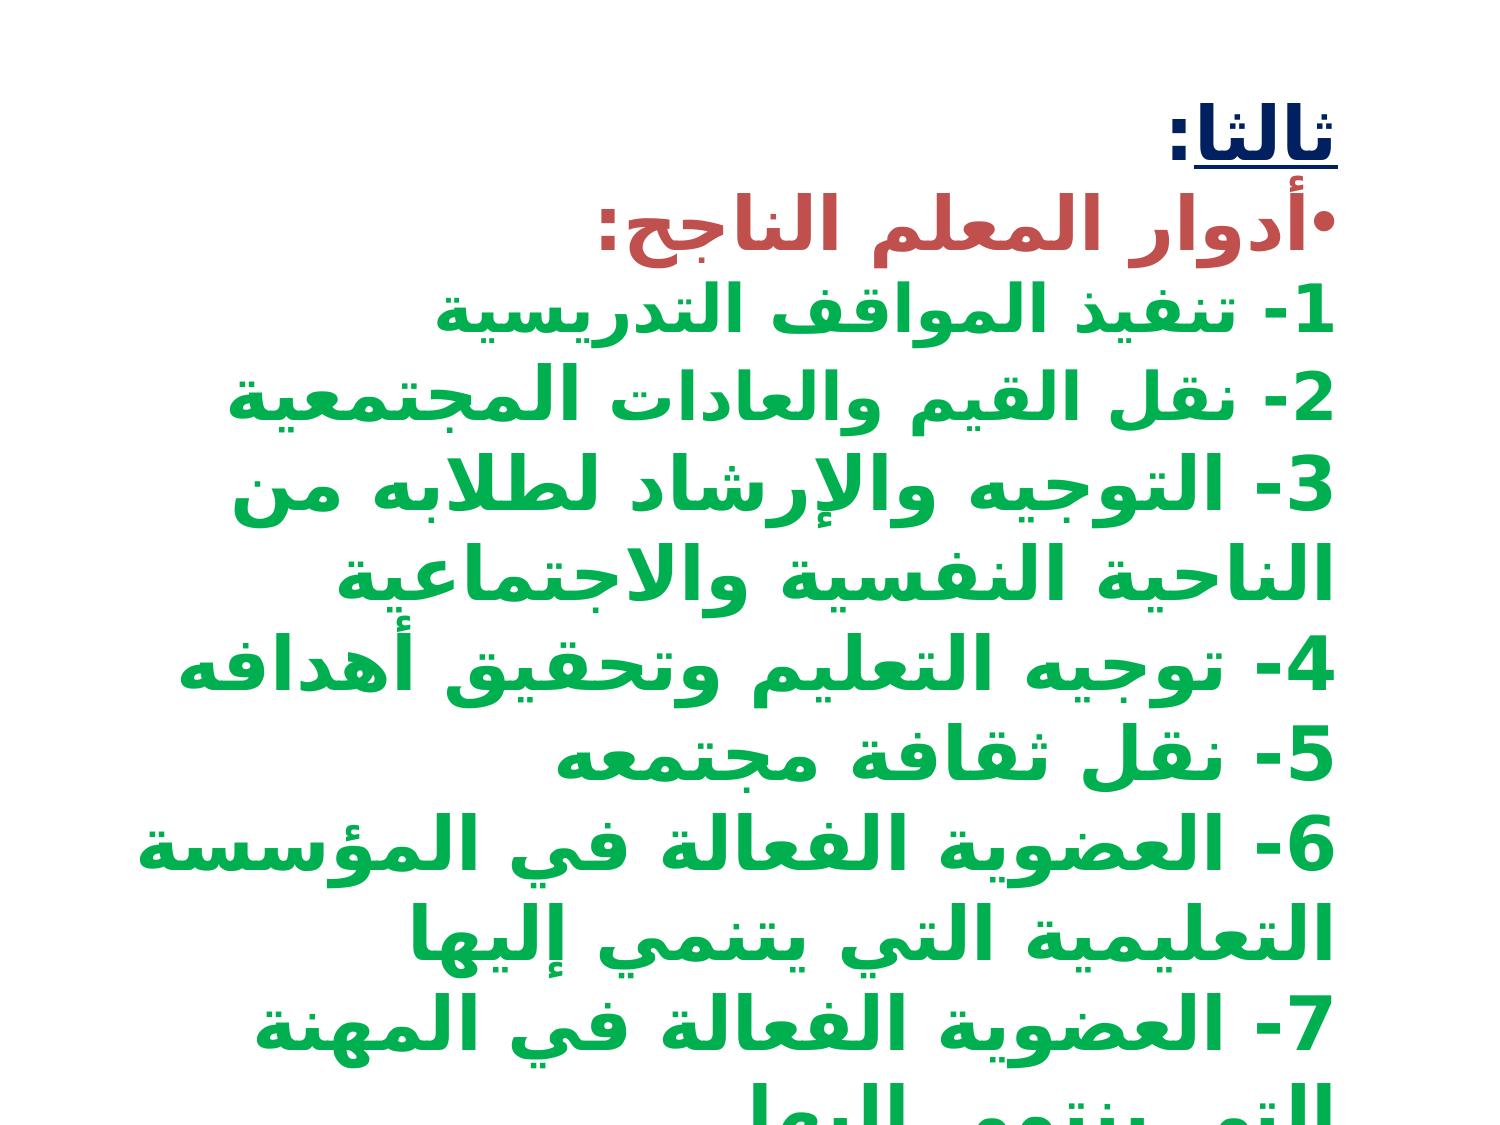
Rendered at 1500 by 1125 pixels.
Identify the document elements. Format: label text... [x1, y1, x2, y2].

text_box ثالثا: أدوار المعلم الناجح: 1- تنفيذ المواقف التدريسية 2- نقل القيم والعادات المجتمعية 3- التوجيه والإرشاد لطلابه من الناحية النفسية والاجتماعية 4- توجيه التعليم وتحقيق أهدافه 5- نقل ثقافة مجتمعه 6- العضوية الفعالة في المؤسسة التعليمية التي يتنمي إليها 7- العضوية الفعالة في المهنة التي ينتمي إليها 8- تطوير مهنة التدريس 9- قدوة لطلابه في سلوكياته وأفكاره [88, 78, 1353, 1125]
